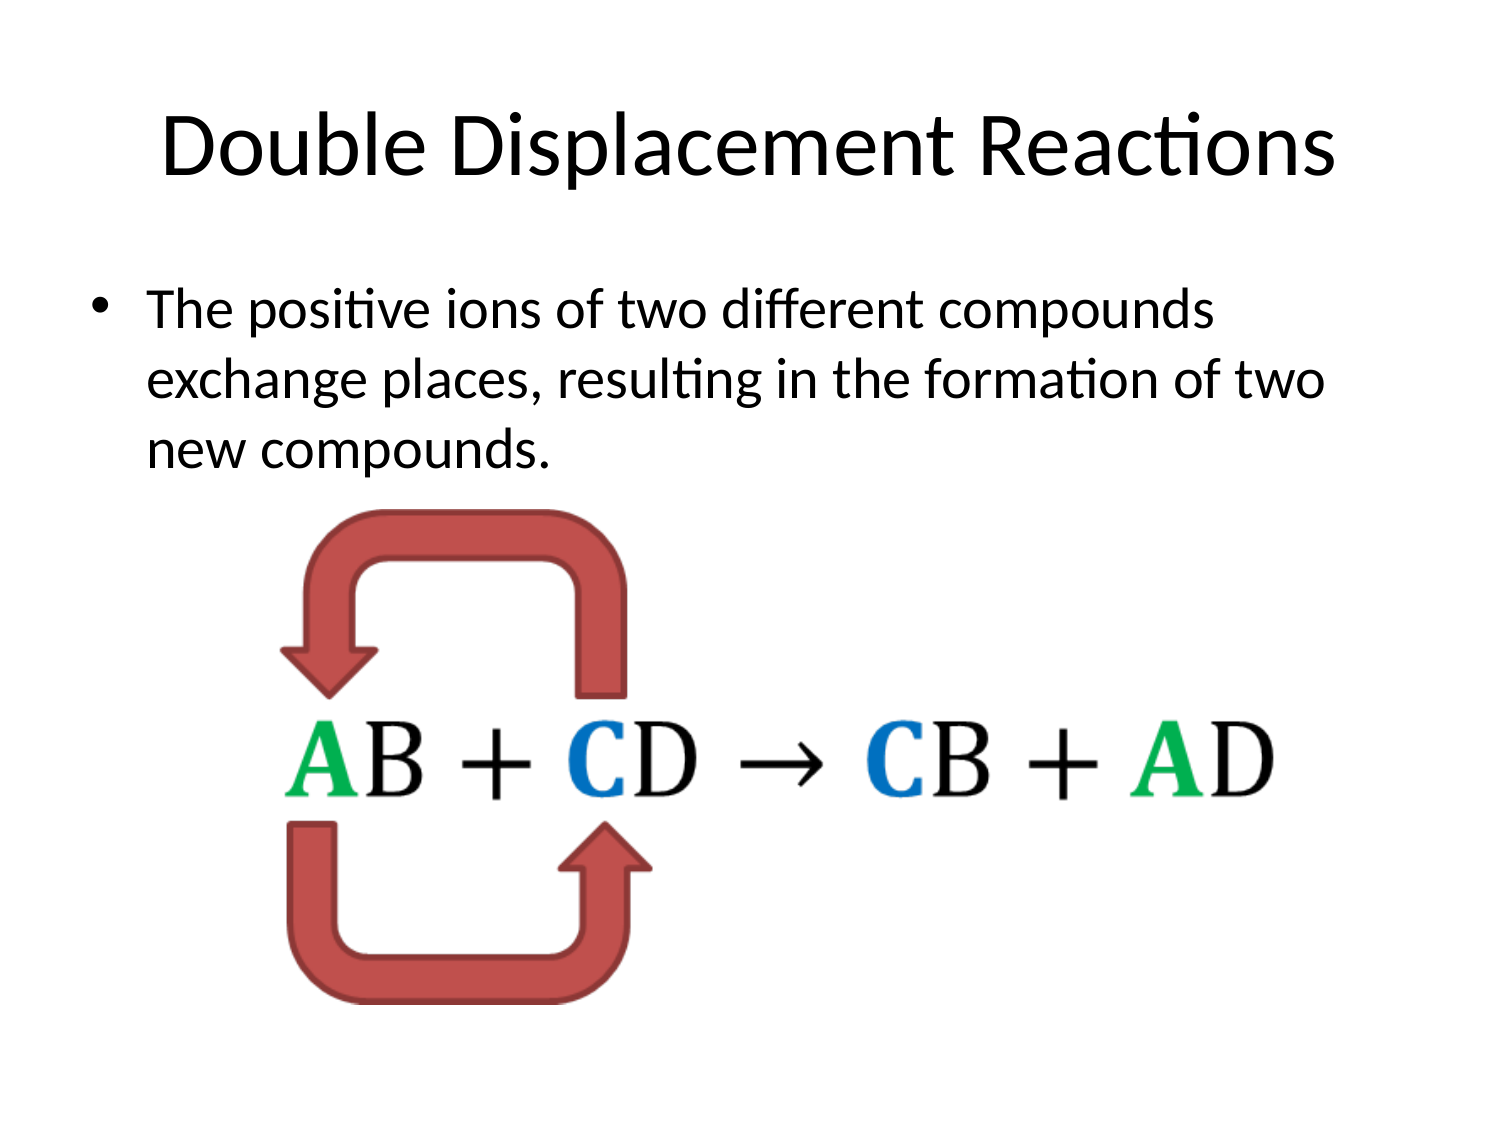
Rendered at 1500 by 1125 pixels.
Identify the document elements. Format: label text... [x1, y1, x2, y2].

title Double Displacement Reactions [75, 45, 1425, 233]
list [138, 509, 1426, 1006]
list The positive ions of two different compounds exchange places, resulting in the formation of two new compounds. [75, 262, 1425, 612]
